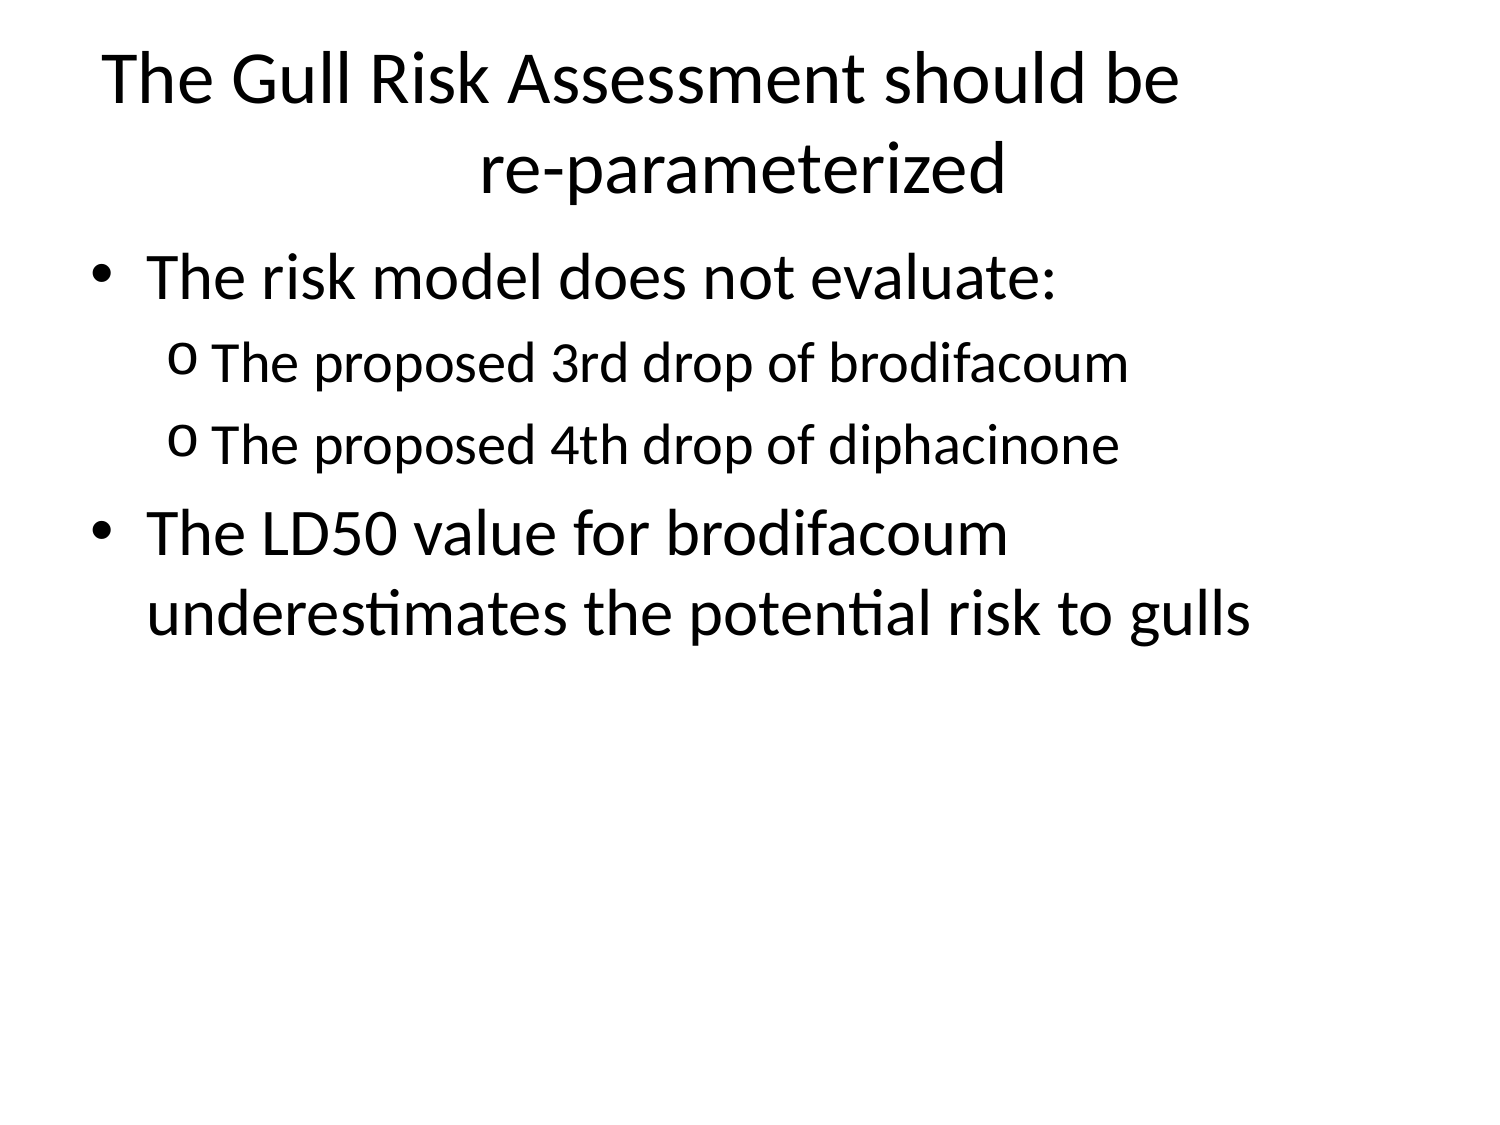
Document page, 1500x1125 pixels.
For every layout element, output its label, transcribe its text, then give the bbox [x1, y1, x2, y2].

list The risk model does not evaluate: The proposed 3rd drop of brodifacoum The proposed 4th drop of diphacinone The LD50 value for brodifacoum underestimates the potential risk to gulls [75, 224, 1425, 1005]
title The Gull Risk Assessment should be re-parameterized [37, 37, 1450, 200]
